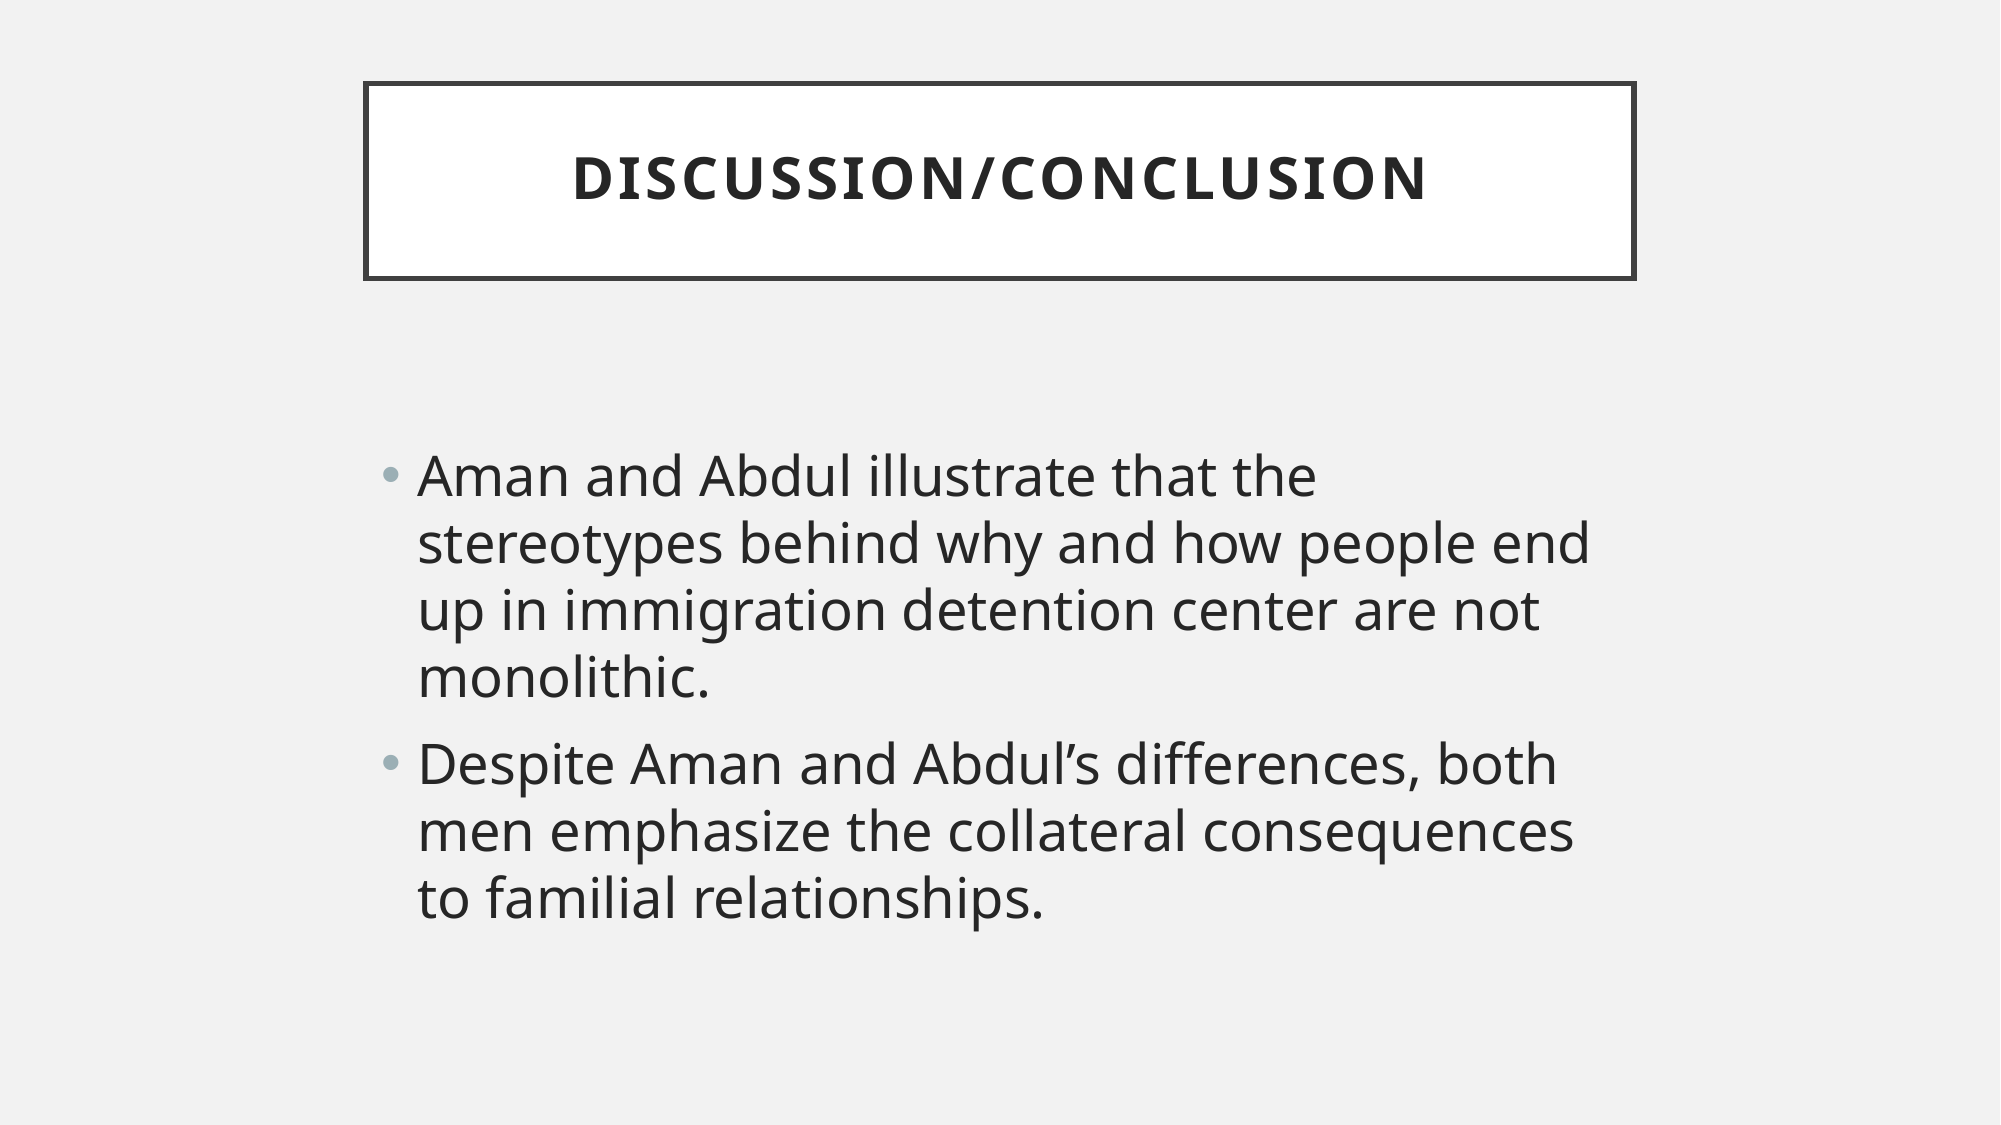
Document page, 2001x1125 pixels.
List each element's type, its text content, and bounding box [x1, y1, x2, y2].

list Aman and Abdul illustrate that the stereotypes behind why and how people end up in immigration detention center are not monolithic. Despite Aman and Abdul’s differences, both men emphasize the collateral consequences to familial relationships. [366, 432, 1634, 942]
title Discussion/Conclusion [363, 81, 1637, 281]
